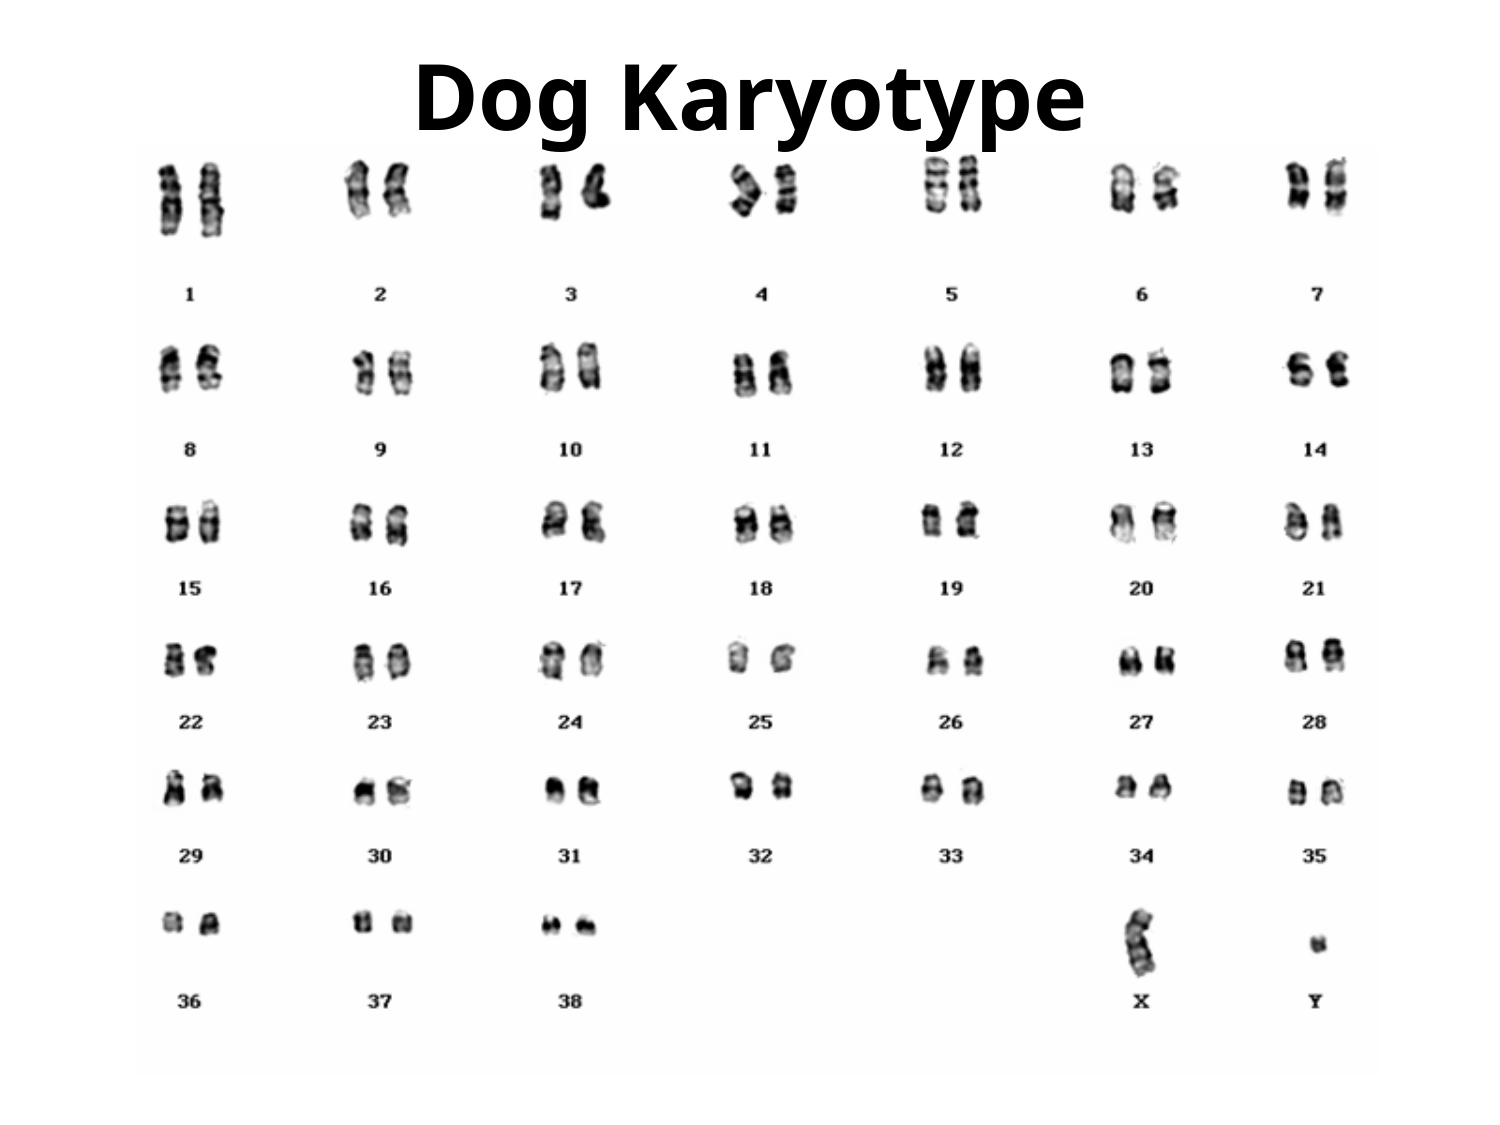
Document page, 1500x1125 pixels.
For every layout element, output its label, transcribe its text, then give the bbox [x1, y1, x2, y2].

picture [74, 112, 1426, 1125]
title Dog Karyotype [74, 0, 1426, 112]
